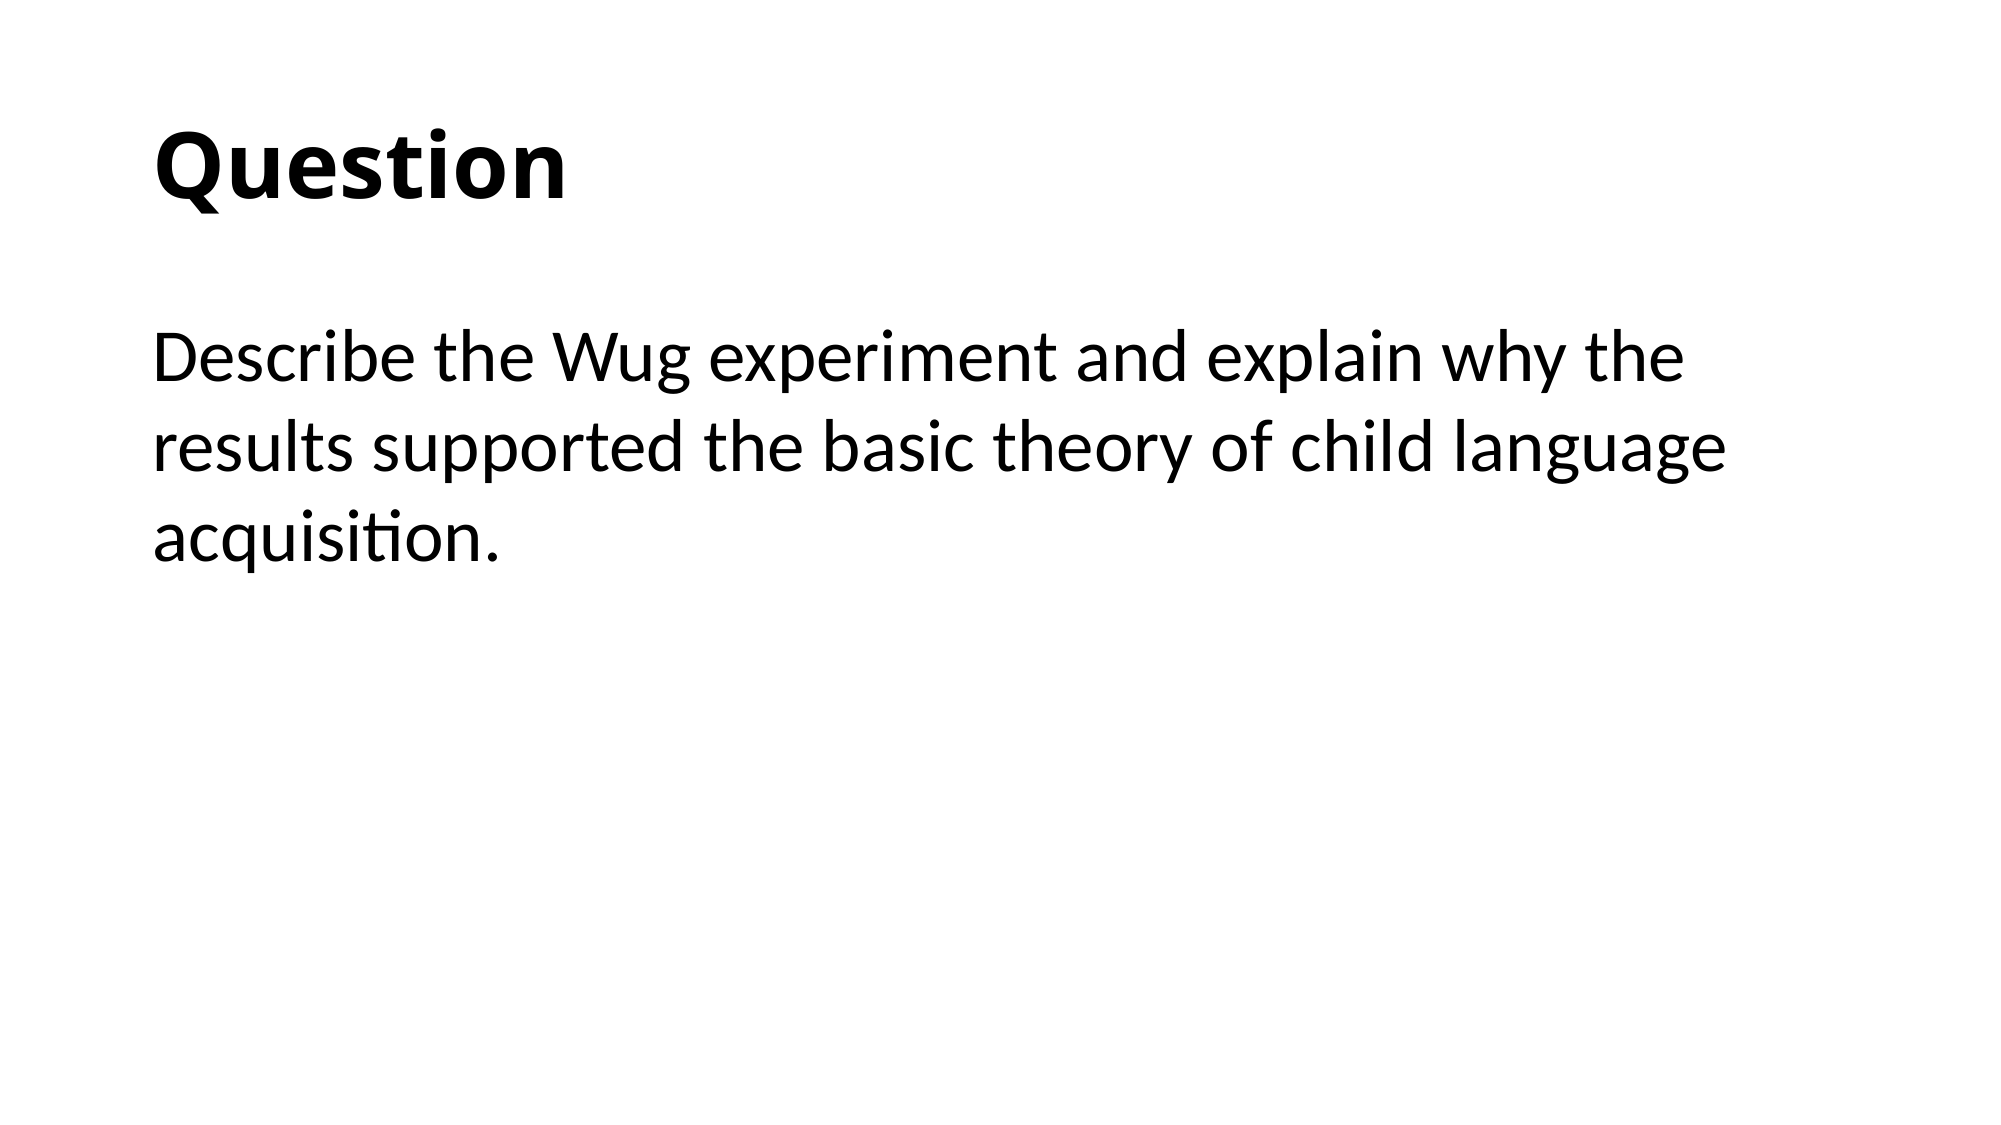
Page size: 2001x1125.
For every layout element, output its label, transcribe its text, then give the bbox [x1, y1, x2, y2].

title Question [137, 59, 1863, 278]
list Describe the Wug experiment and explain why the results supported the basic theory of child language acquisition. [137, 299, 1863, 1014]
